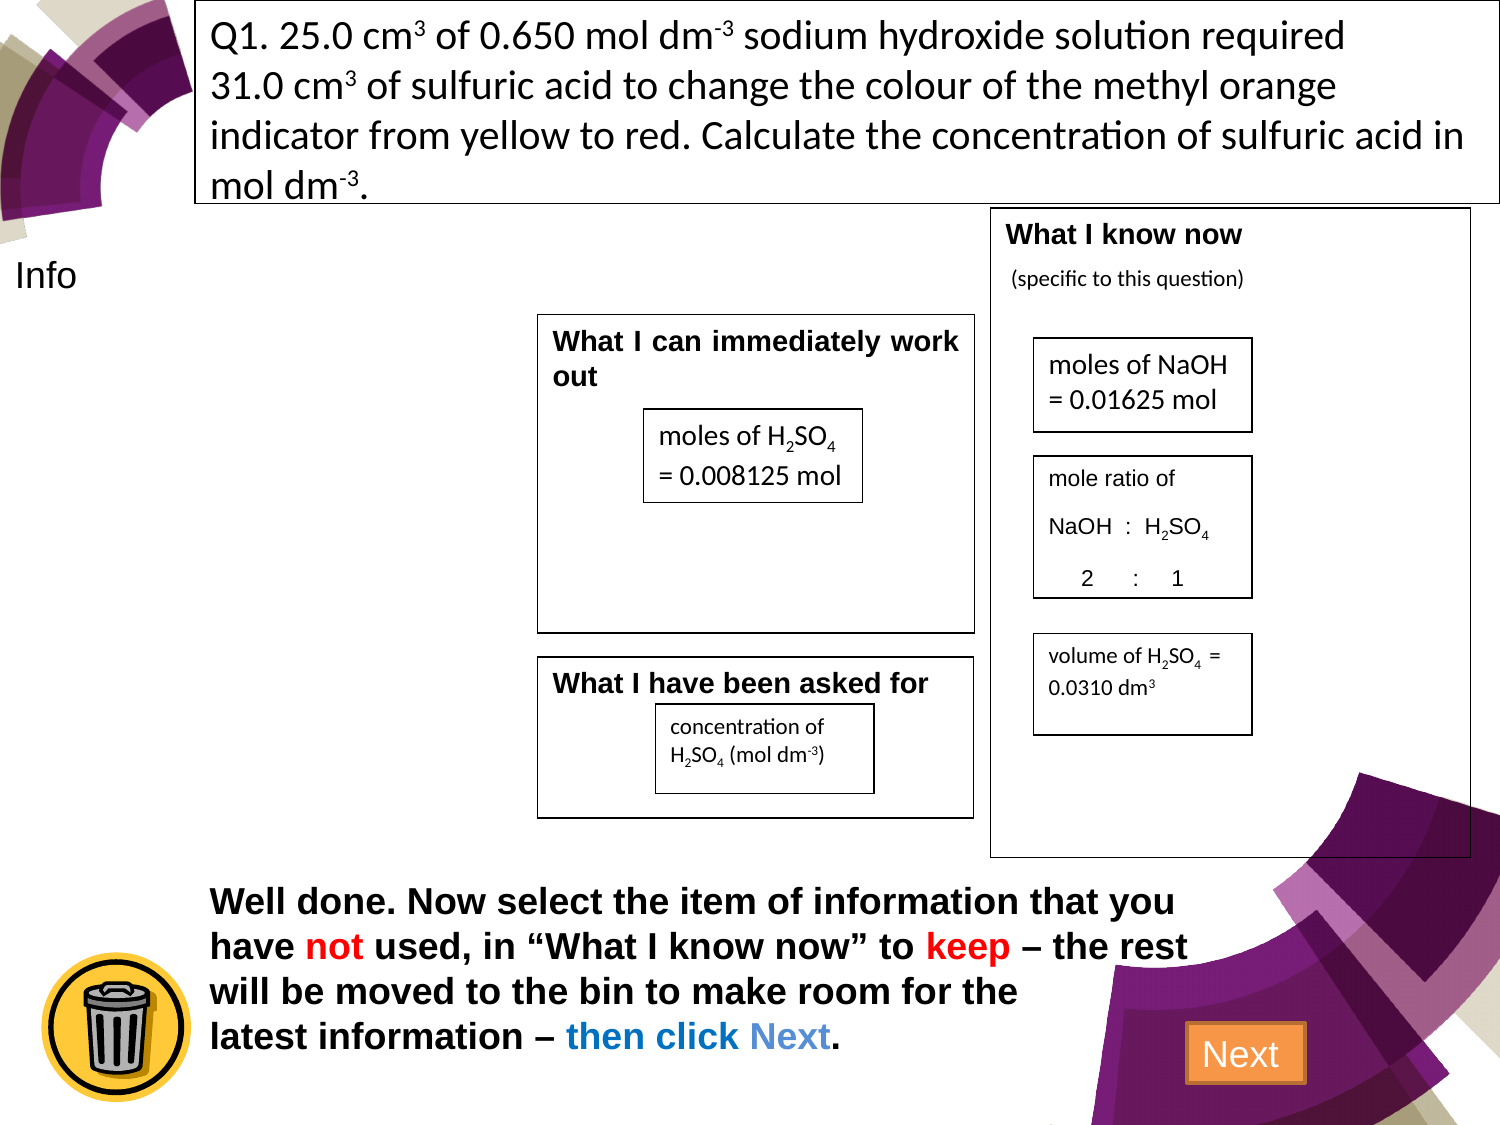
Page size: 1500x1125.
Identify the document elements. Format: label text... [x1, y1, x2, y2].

text_box moles of NaOH = 0.01625 mol [1033, 338, 1253, 432]
text_box What I have been asked for [537, 656, 974, 819]
text_box What I can immediately work out [537, 314, 975, 634]
text_box Next [1185, 1021, 1307, 1085]
text_box What I know now (specific to this question) [990, 208, 1471, 858]
picture [1009, 716, 1500, 1125]
text_box Well done. Now select the item of information that you have not used, in “What I know now” to keep – the rest will be moved to the bin to make room for the latest information – then click Next. [194, 869, 1235, 1110]
picture [41, 952, 192, 1103]
text_box concentration of H2SO4 (mol dm-3) [655, 704, 875, 794]
text_box volume of H2SO4 = 0.0310 dm3 [1033, 633, 1253, 735]
text_box Info [0, 243, 520, 304]
text_box mole ratio of NaOH : H2SO4 2 : 1 [1033, 456, 1253, 598]
picture [0, 0, 219, 243]
text_box moles of H2SO4 = 0.008125 mol [643, 408, 863, 503]
text_box Q1. 25.0 cm3 of 0.650 mol dm-3 sodium hydroxide solution required 31.0 cm3 of sulfuric acid to change the colour of the methyl orange indicator from yellow to red. Calculate the concentration of sulfuric acid in mol dm-3.. [194, 0, 1500, 204]
